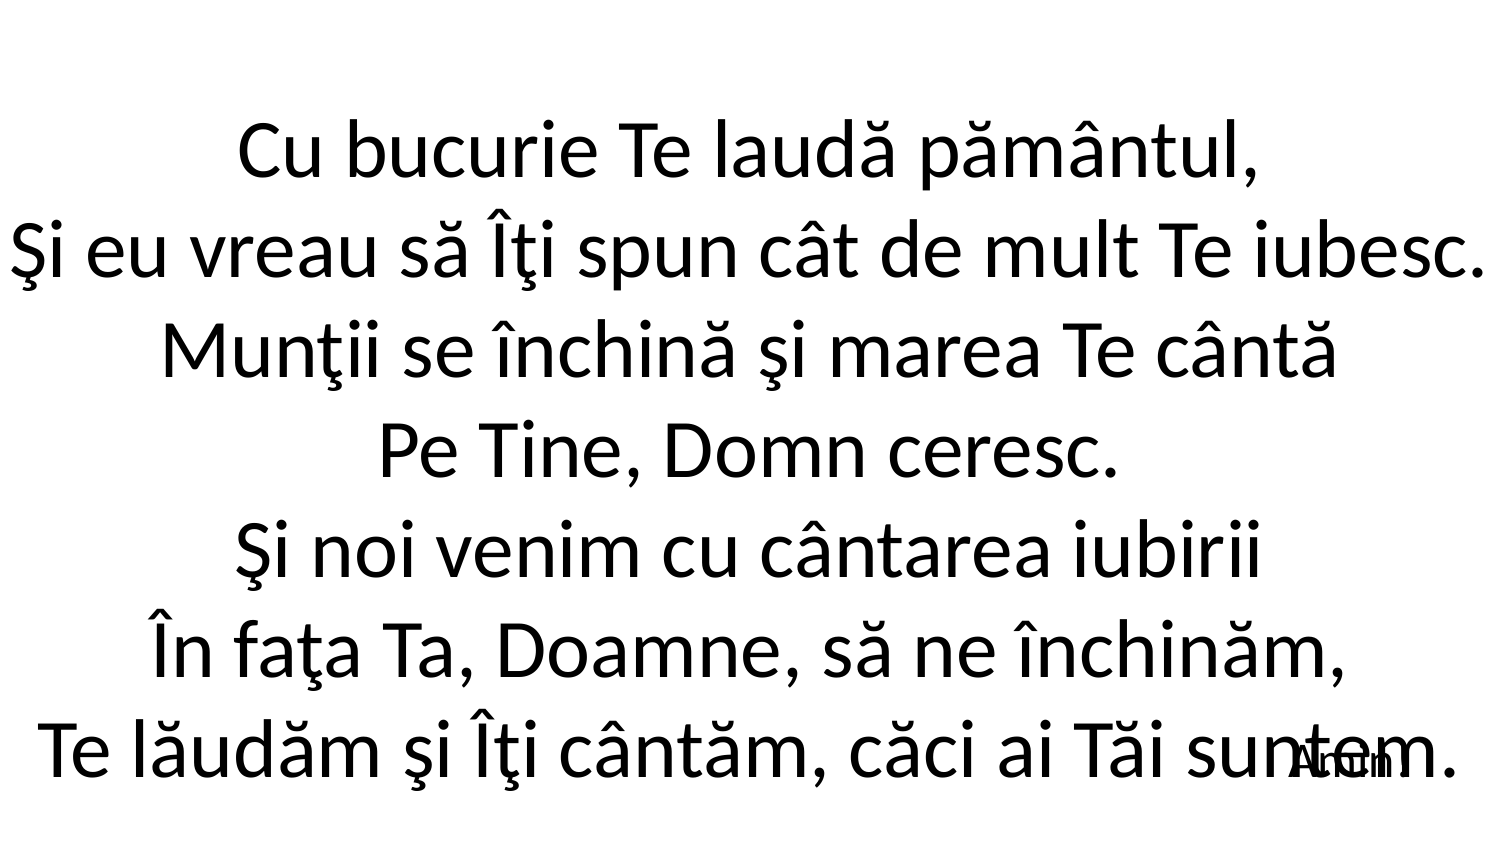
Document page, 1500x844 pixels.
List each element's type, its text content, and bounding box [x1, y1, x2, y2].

text_box Amin! [1273, 674, 1427, 795]
text_box Cu bucurie Te laudă pământul, Şi eu vreau să Îţi spun cât de mult Te iubesc. Munţii se închină şi marea Te cântă Pe Tine, Domn ceresc. Şi noi venim cu cântarea iubirii În faţa Ta, Doamne, să ne închinăm, Te lăudăm şi Îţi cântăm, căci ai Tăi suntem. [0, 42, 1500, 802]
